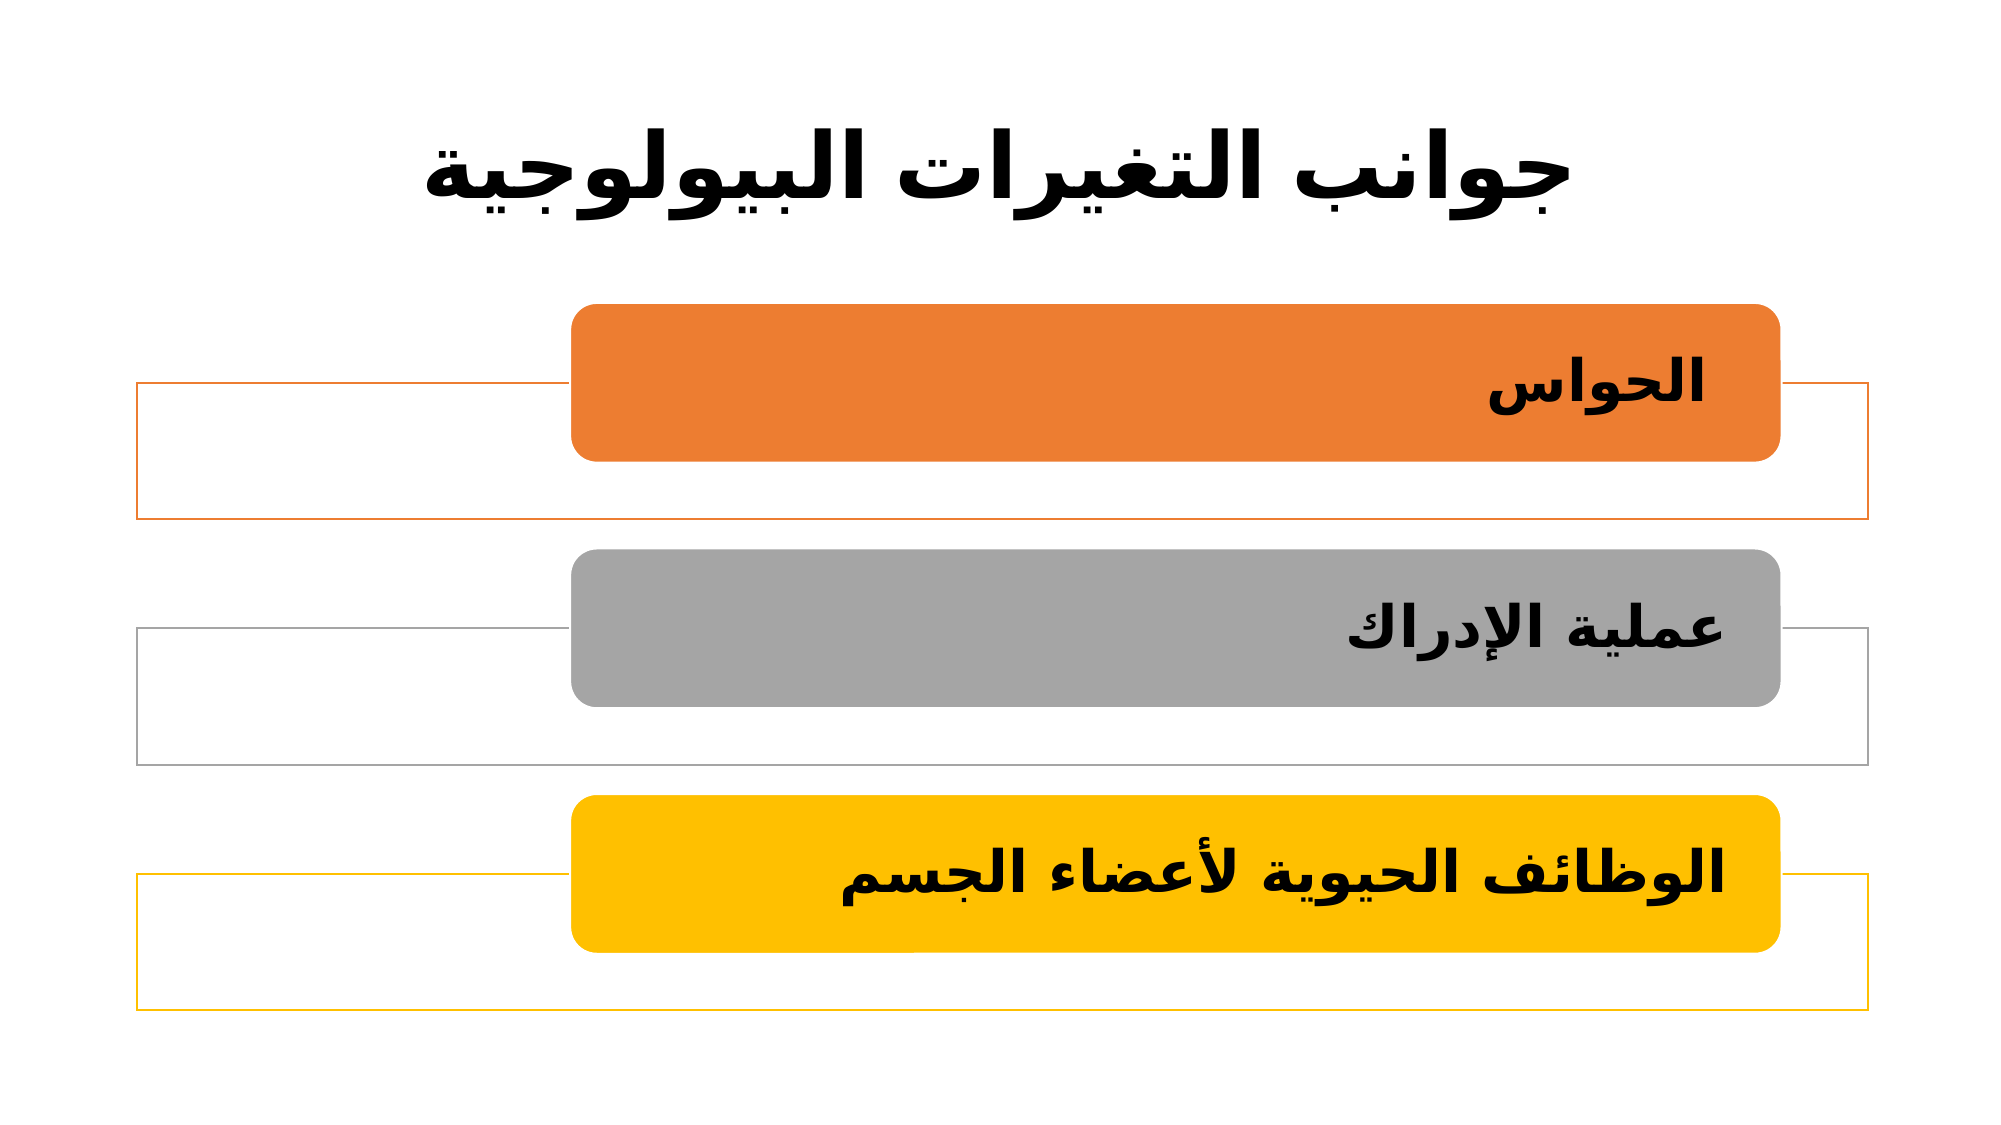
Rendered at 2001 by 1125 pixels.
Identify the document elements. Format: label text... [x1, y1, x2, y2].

title جوانب التغيرات البيولوجية [137, 59, 1863, 278]
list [137, 299, 1869, 1014]
